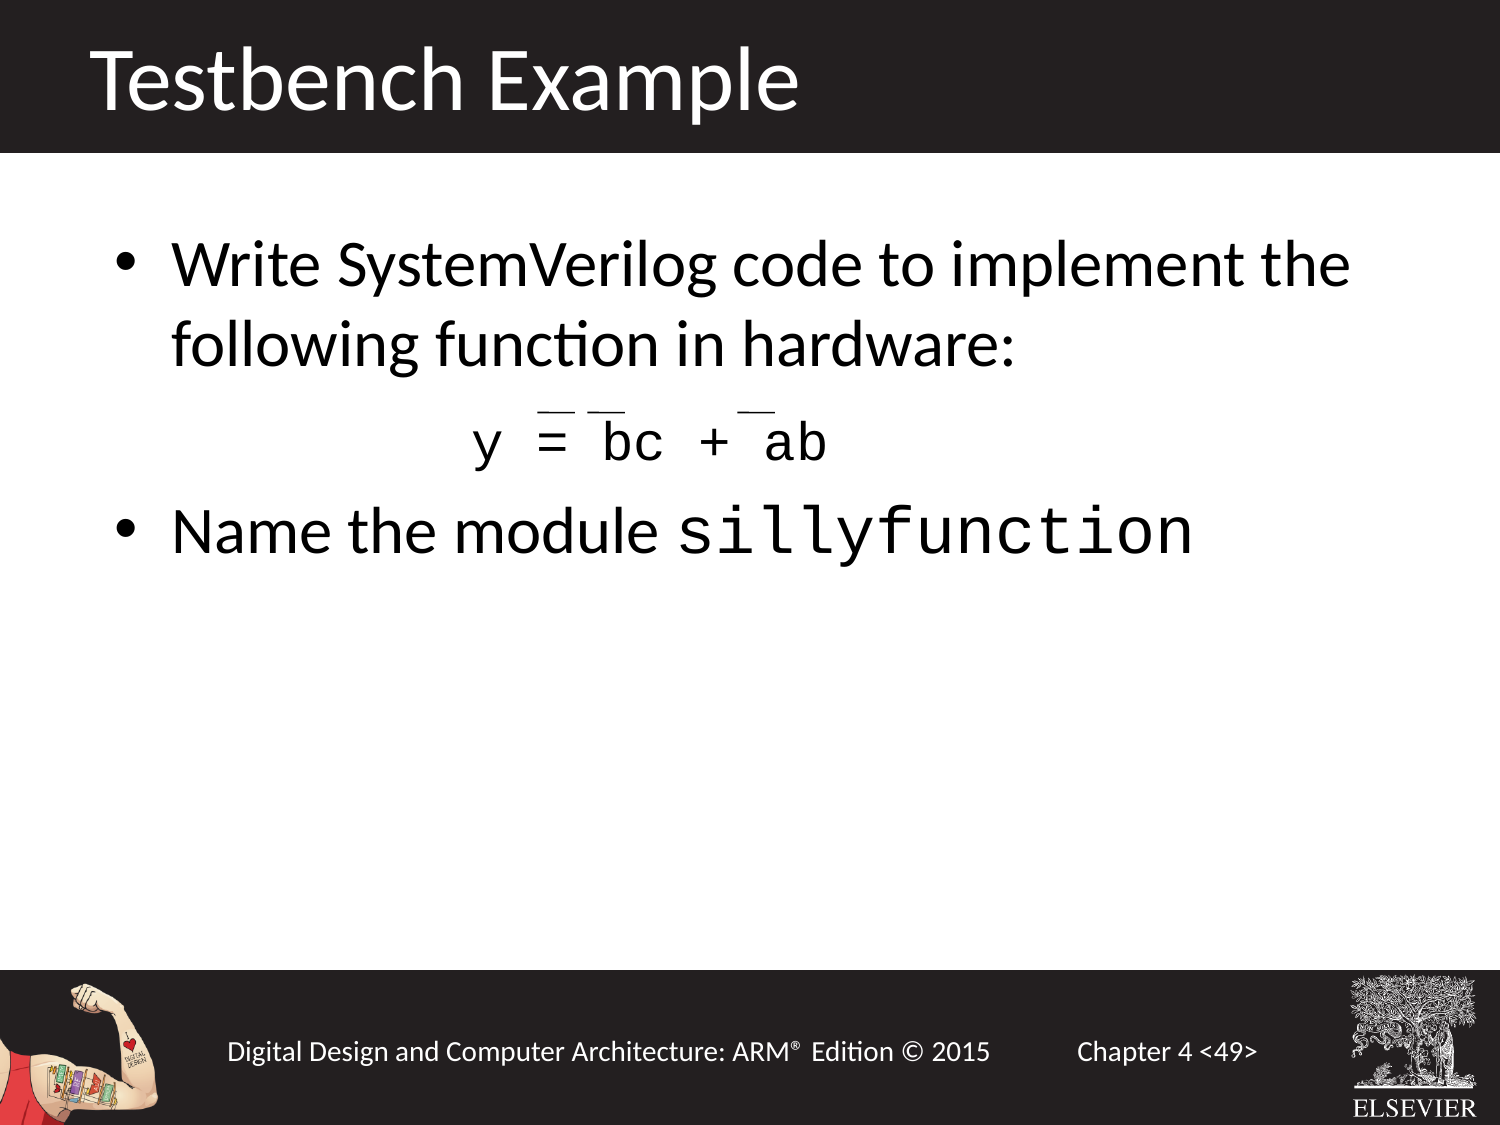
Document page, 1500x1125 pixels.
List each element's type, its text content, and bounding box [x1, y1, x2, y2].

list Write SystemVerilog code to implement the following function in hardware: y = bc + ab Name the module sillyfunction [99, 212, 1450, 955]
picture [0, 979, 163, 1125]
picture [1350, 974, 1477, 1117]
text_box Testbench Example [75, 11, 1375, 136]
text_box [87, 174, 1413, 1025]
